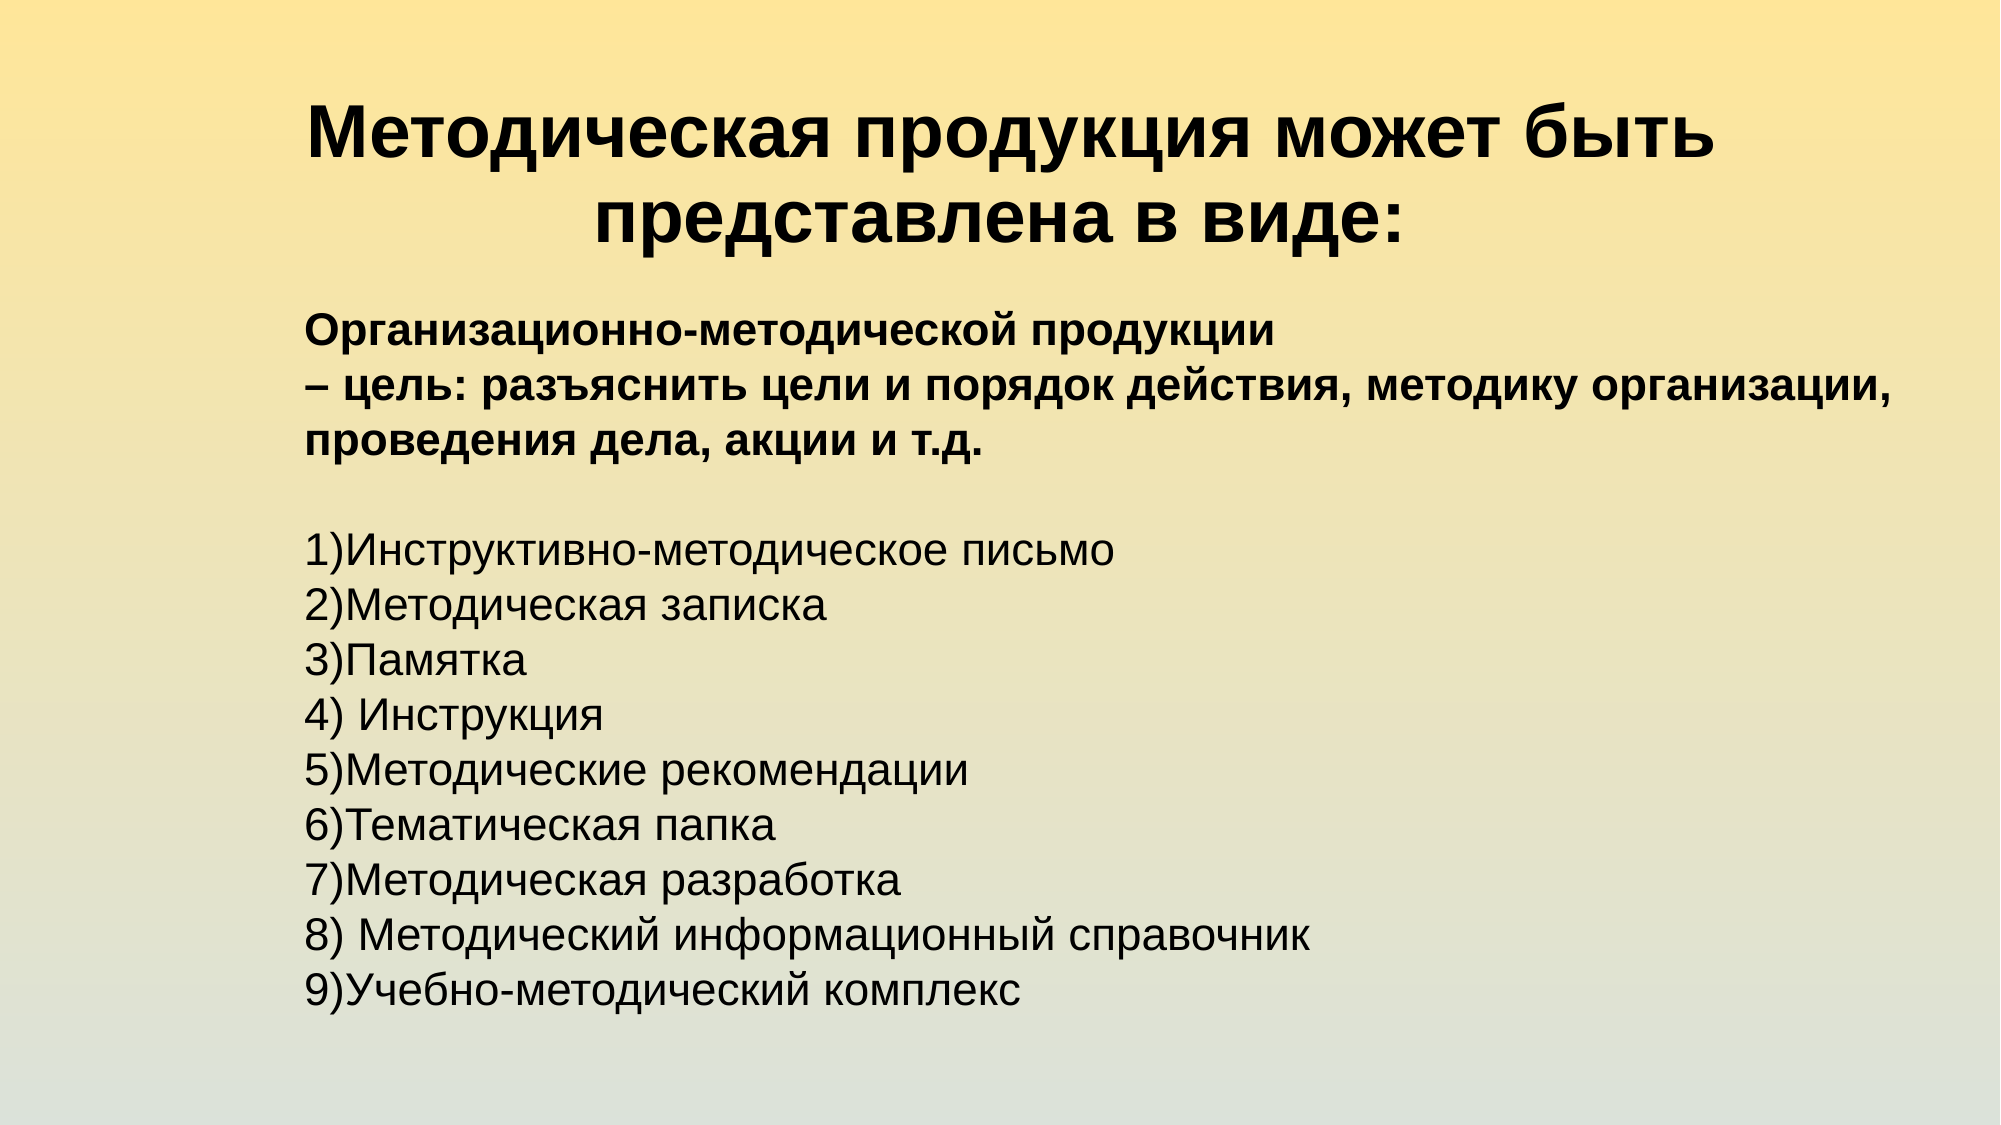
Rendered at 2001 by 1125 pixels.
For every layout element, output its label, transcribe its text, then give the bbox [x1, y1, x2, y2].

text_box Организационно-методической продукции – цель: разъяснить цели и порядок действия, методику организации, проведения дела, акции и т.д. 1)Инструктивно-методическое письмо 2)Методическая записка 3)Памятка 4) Инструкция 5)Методические рекомендации 6)Тематическая папка 7)Методическая разработка 8) Методический информационный справочник 9)Учебно-методический комплекс [289, 292, 1970, 1022]
title Методическая продукция может быть представлена в виде: [137, 59, 1863, 278]
